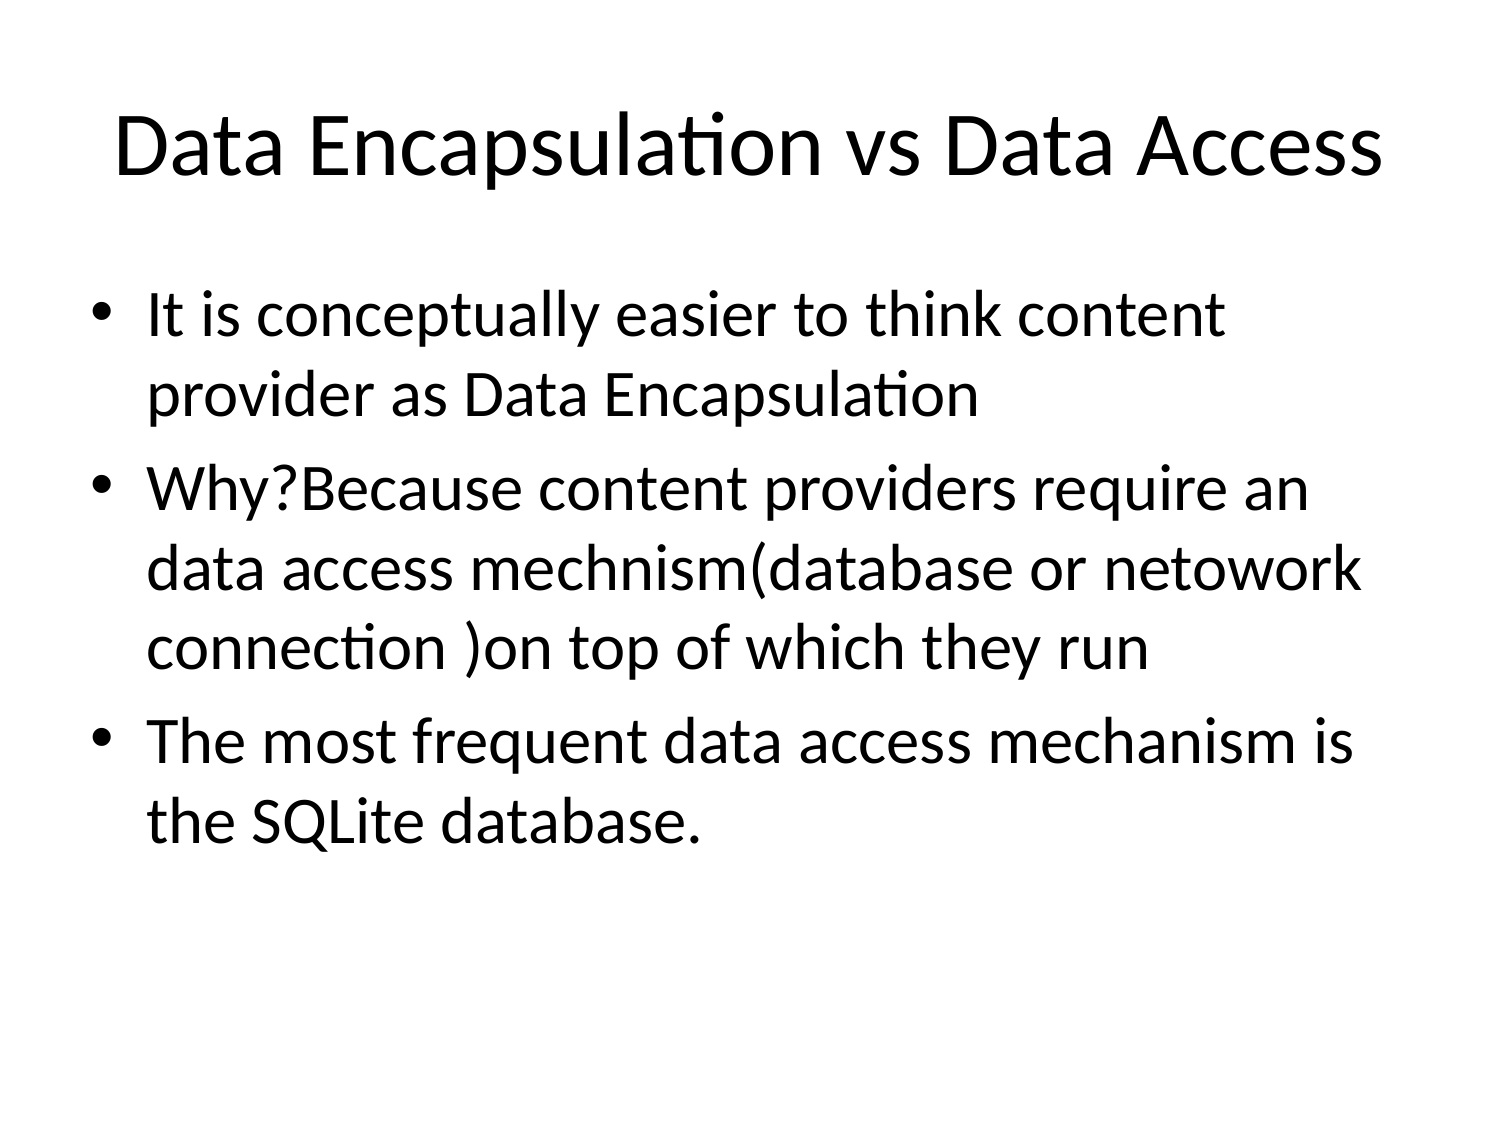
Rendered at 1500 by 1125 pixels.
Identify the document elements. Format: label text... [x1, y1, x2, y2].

title Data Encapsulation vs Data Access [75, 45, 1425, 233]
list It is conceptually easier to think content provider as Data Encapsulation Why?Because content providers require an data access mechnism(database or netowork connection )on top of which they run The most frequent data access mechanism is the SQLite database. [75, 262, 1425, 1005]
